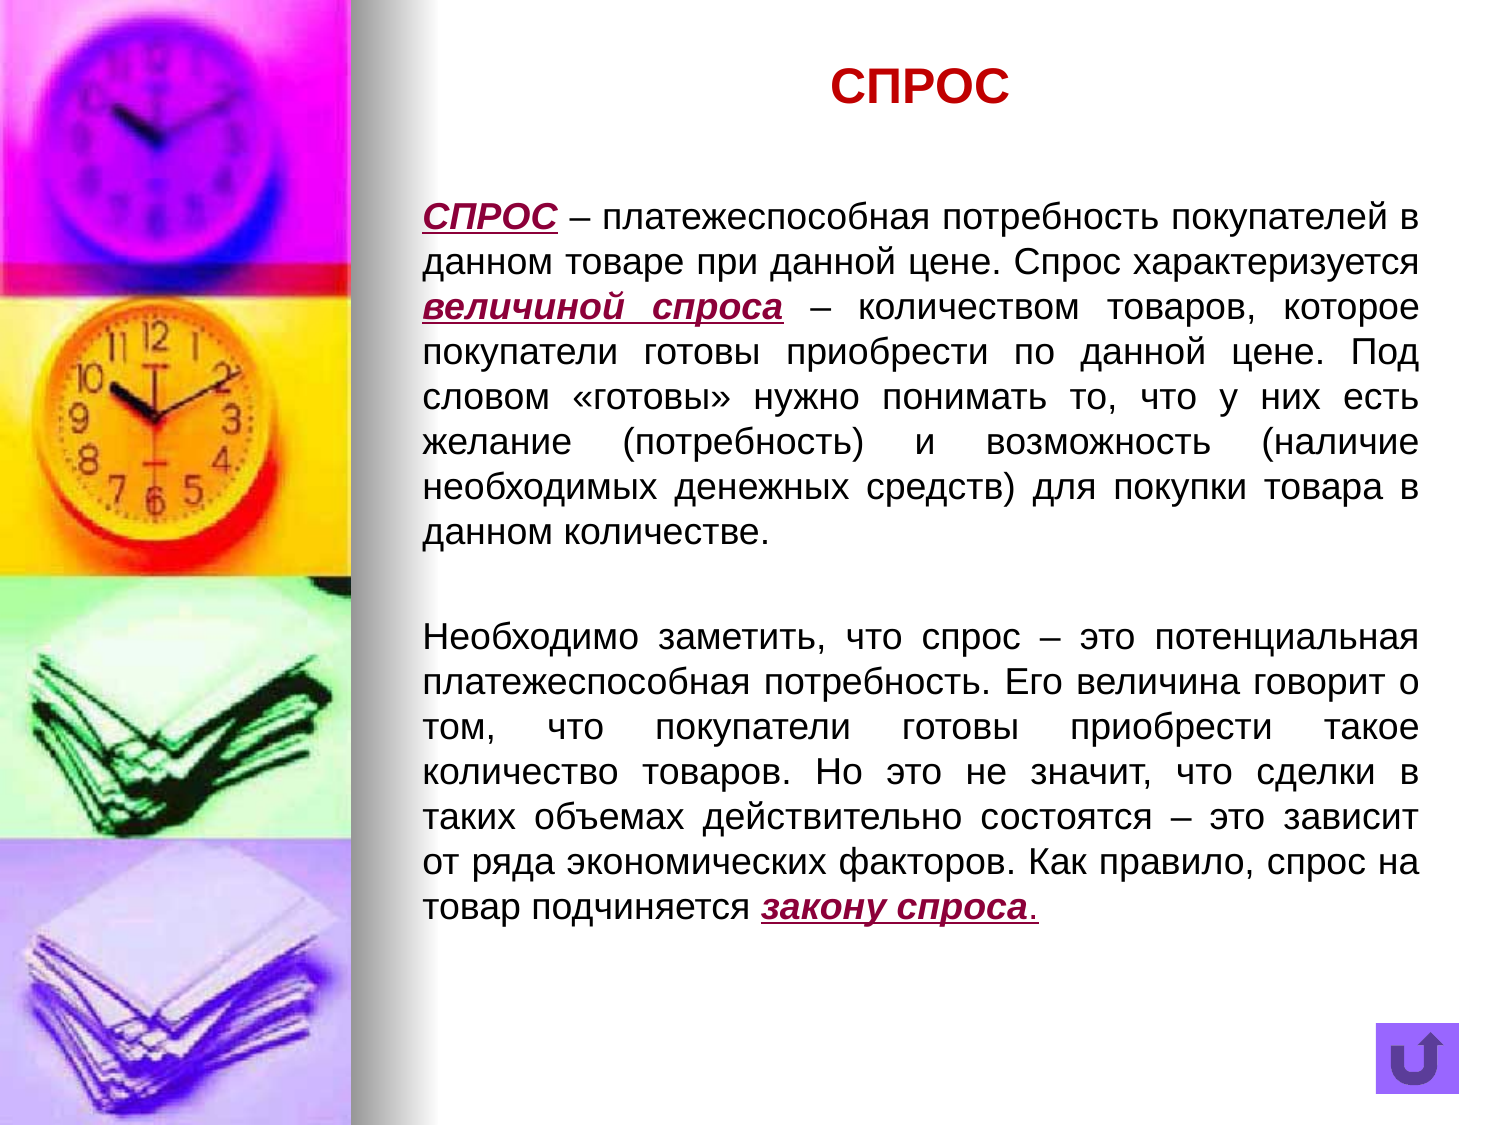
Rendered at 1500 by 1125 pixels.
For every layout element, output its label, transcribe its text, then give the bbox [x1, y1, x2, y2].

list СПРОС – платежеспособная потребность покупателей в данном товаре при данной цене. Спрос характеризуется величиной спроса – количеством товаров, которое покупатели готовы приобрести по данной цене. Под словом «готовы» нужно понимать то, что у них есть желание (потребность) и возможность (наличие необходимых денежных средств) для покупки товара в данном количестве. Необходимо заметить, что спрос – это потенциальная платежеспособная потребность. Его величина говорит о том, что покупатели готовы приобрести такое количество товаров. Но это не значит, что сделки в таких объемах действительно состоятся – это зависит от ряда экономических факторов. Как правило, спрос на товар подчиняется закону спроса. [407, 184, 1436, 965]
picture [0, 0, 351, 1125]
text_box [1375, 1023, 1459, 1094]
title СПРОС [395, 0, 1446, 184]
